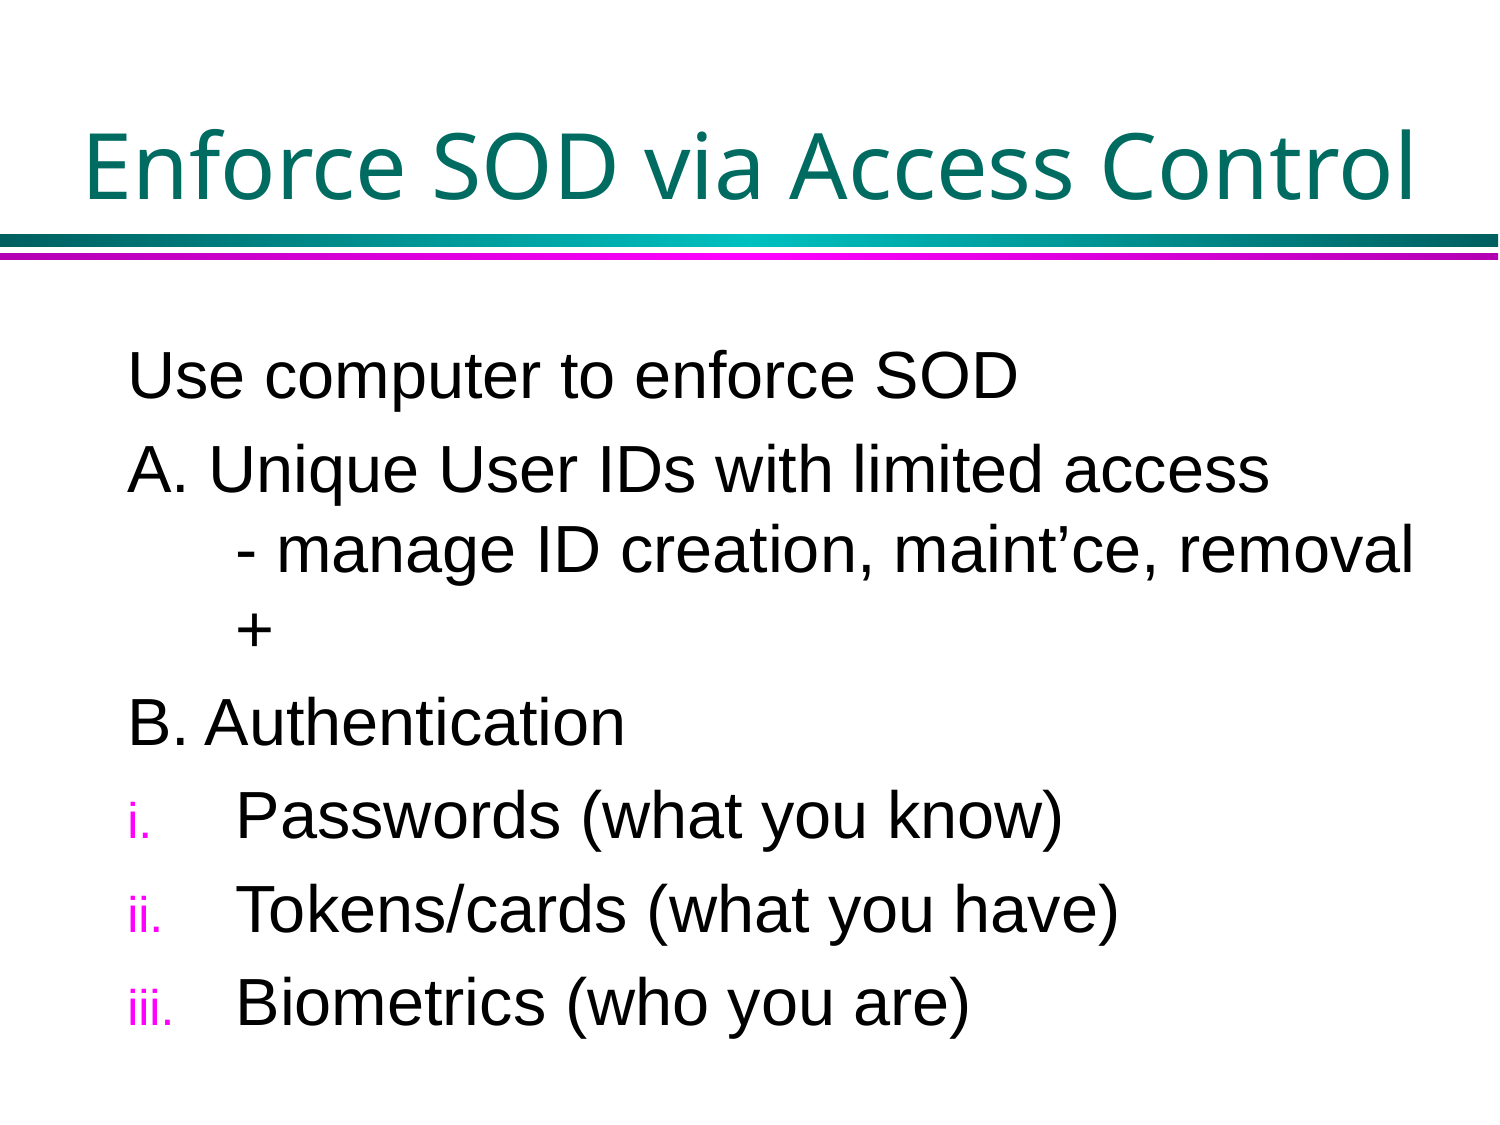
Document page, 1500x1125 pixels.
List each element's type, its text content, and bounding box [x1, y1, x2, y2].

title Enforce SOD via Access Control [0, 36, 1500, 226]
list Use computer to enforce SOD A. Unique User IDs with limited access - manage ID creation, maint’ce, removal + B. Authentication Passwords (what you know) Tokens/cards (what you have) Biometrics (who you are) [111, 324, 1462, 1001]
